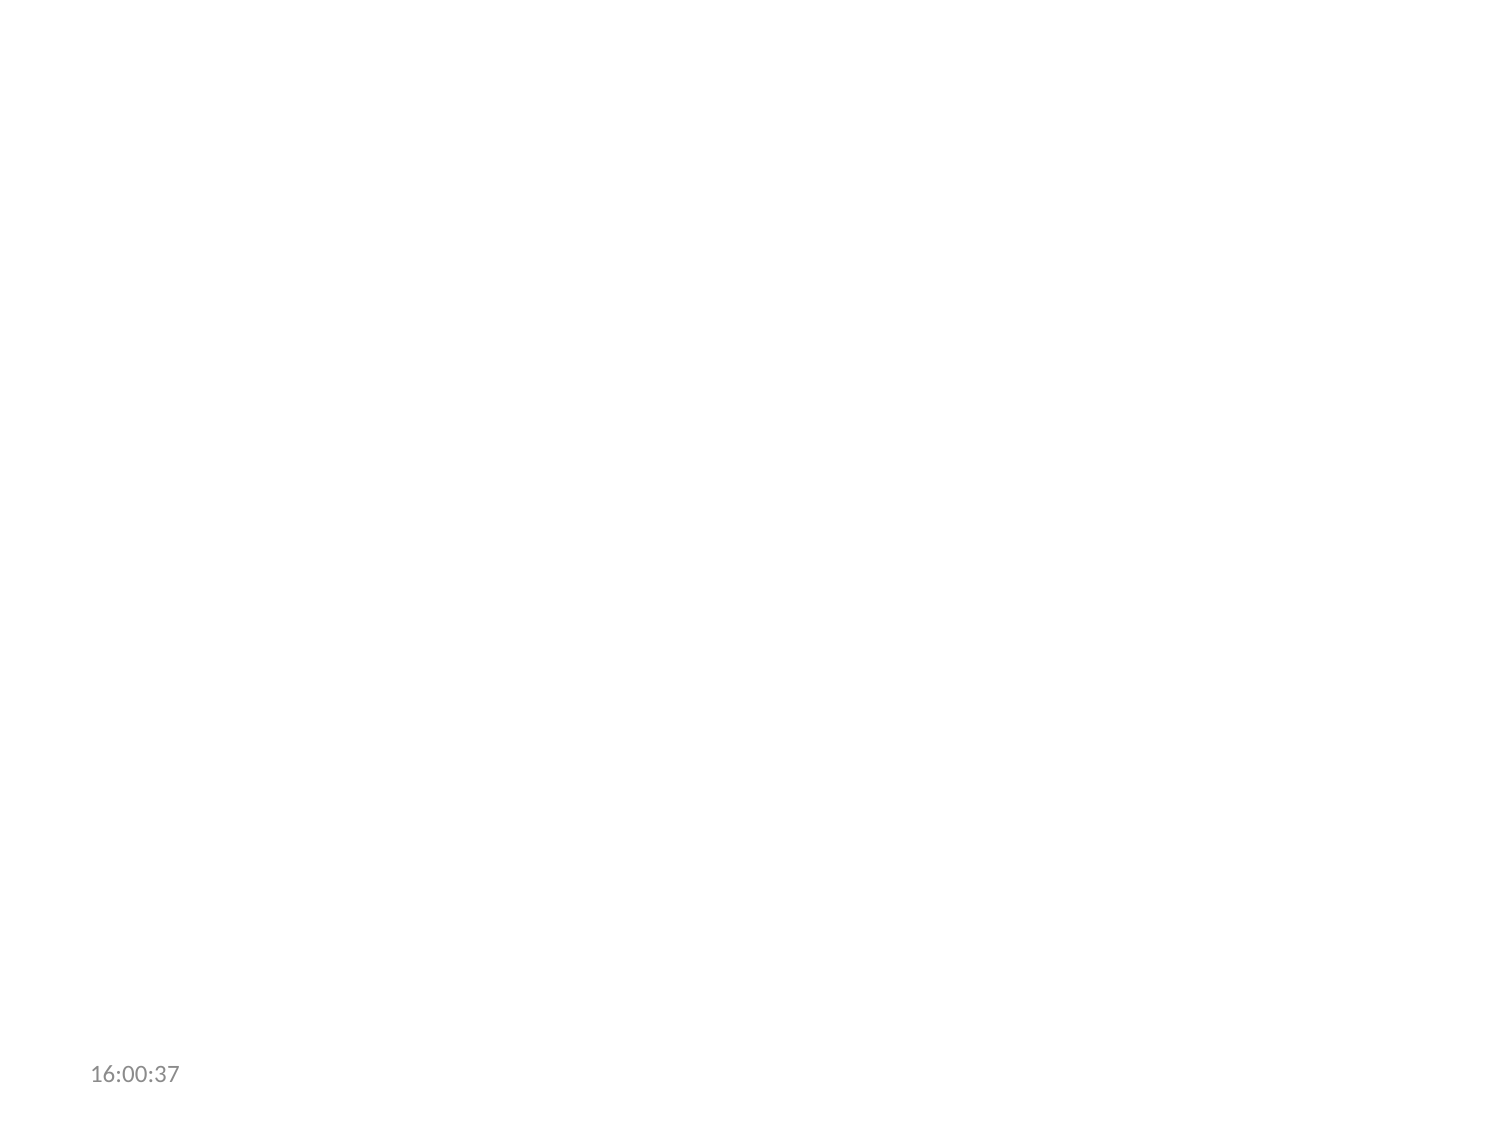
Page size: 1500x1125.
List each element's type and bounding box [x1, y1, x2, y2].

slide_number [75, 1042, 425, 1103]
